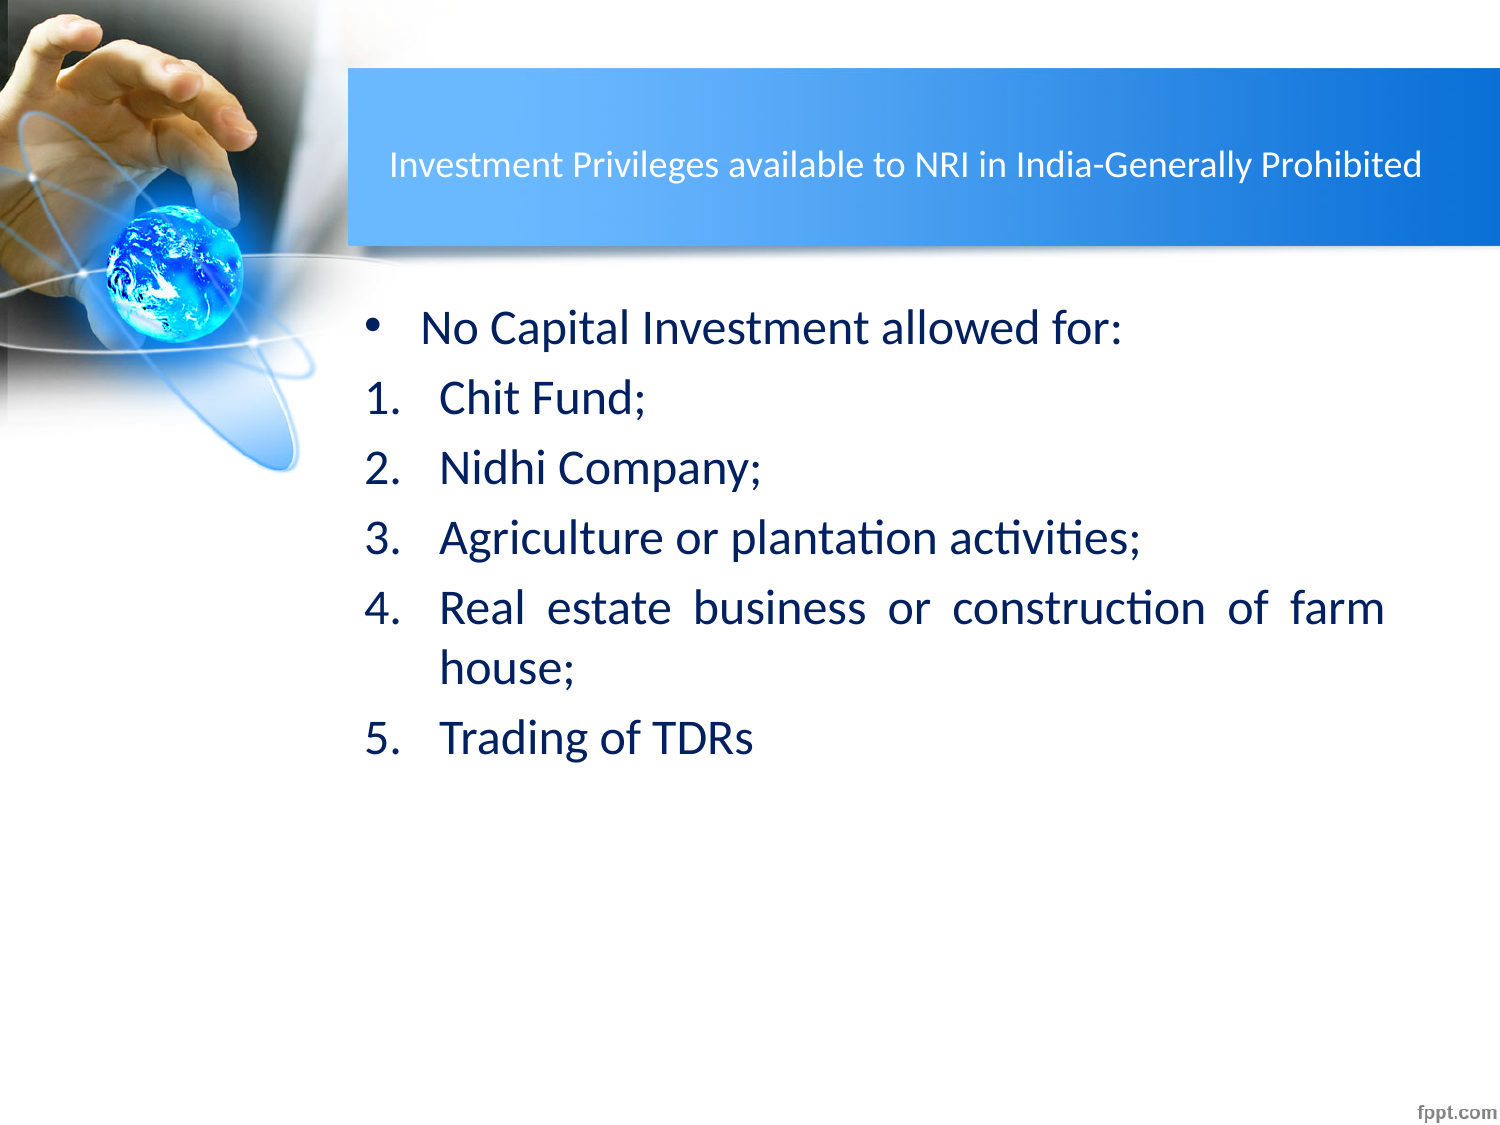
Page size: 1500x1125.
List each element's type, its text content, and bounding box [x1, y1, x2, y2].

list No Capital Investment allowed for: Chit Fund; Nidhi Company; Agriculture or plantation activities; Real estate business or construction of farm house; Trading of TDRs [349, 286, 1402, 1039]
picture [0, 0, 1500, 1125]
title Investment Privileges available to NRI in India-Generally Prohibited [374, 111, 1452, 212]
